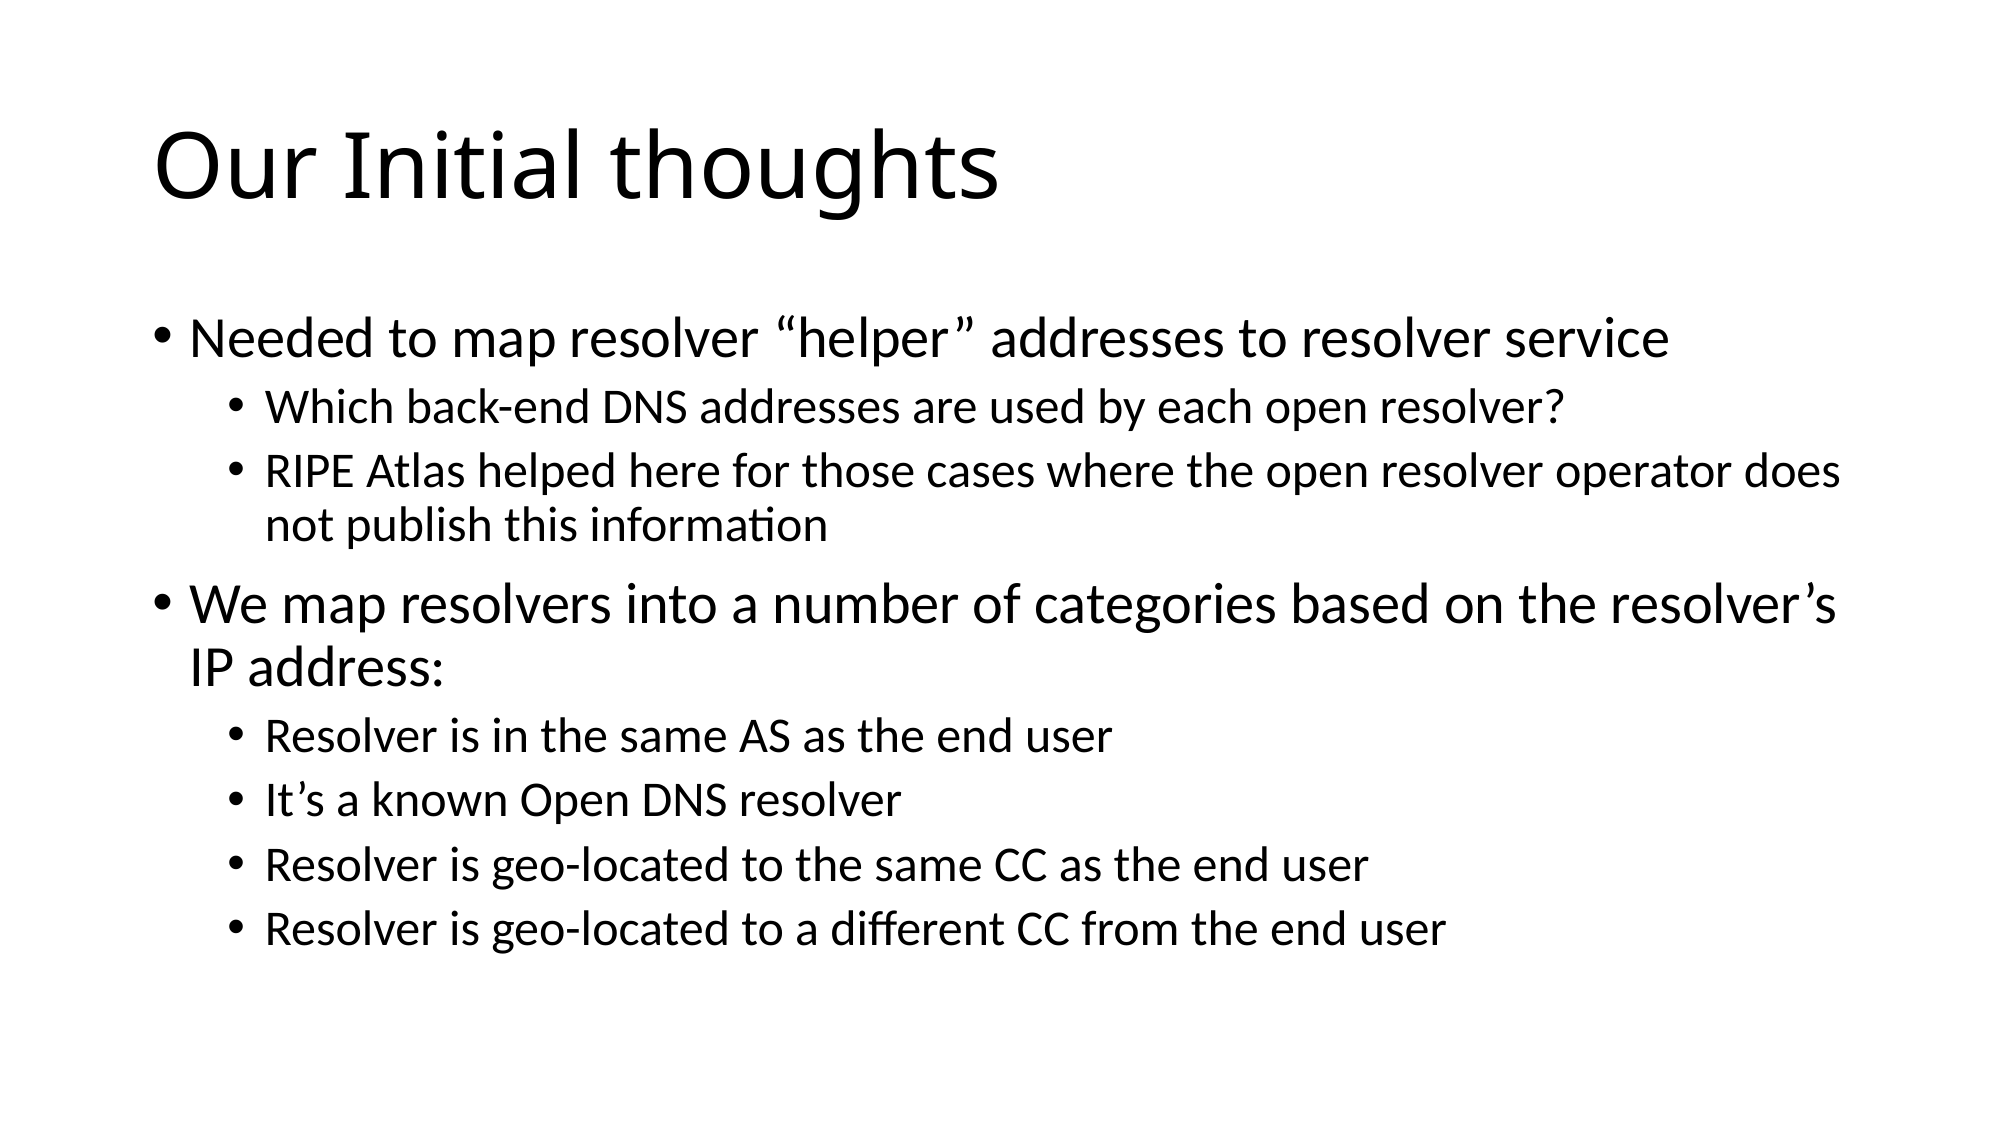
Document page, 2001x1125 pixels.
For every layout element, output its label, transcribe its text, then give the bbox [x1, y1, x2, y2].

list Needed to map resolver “helper” addresses to resolver service Which back-end DNS addresses are used by each open resolver? RIPE Atlas helped here for those cases where the open resolver operator does not publish this information We map resolvers into a number of categories based on the resolver’s IP address: Resolver is in the same AS as the end user It’s a known Open DNS resolver Resolver is geo-located to the same CC as the end user Resolver is geo-located to a different CC from the end user [137, 299, 1863, 1014]
title Our Initial thoughts [137, 59, 1863, 278]
